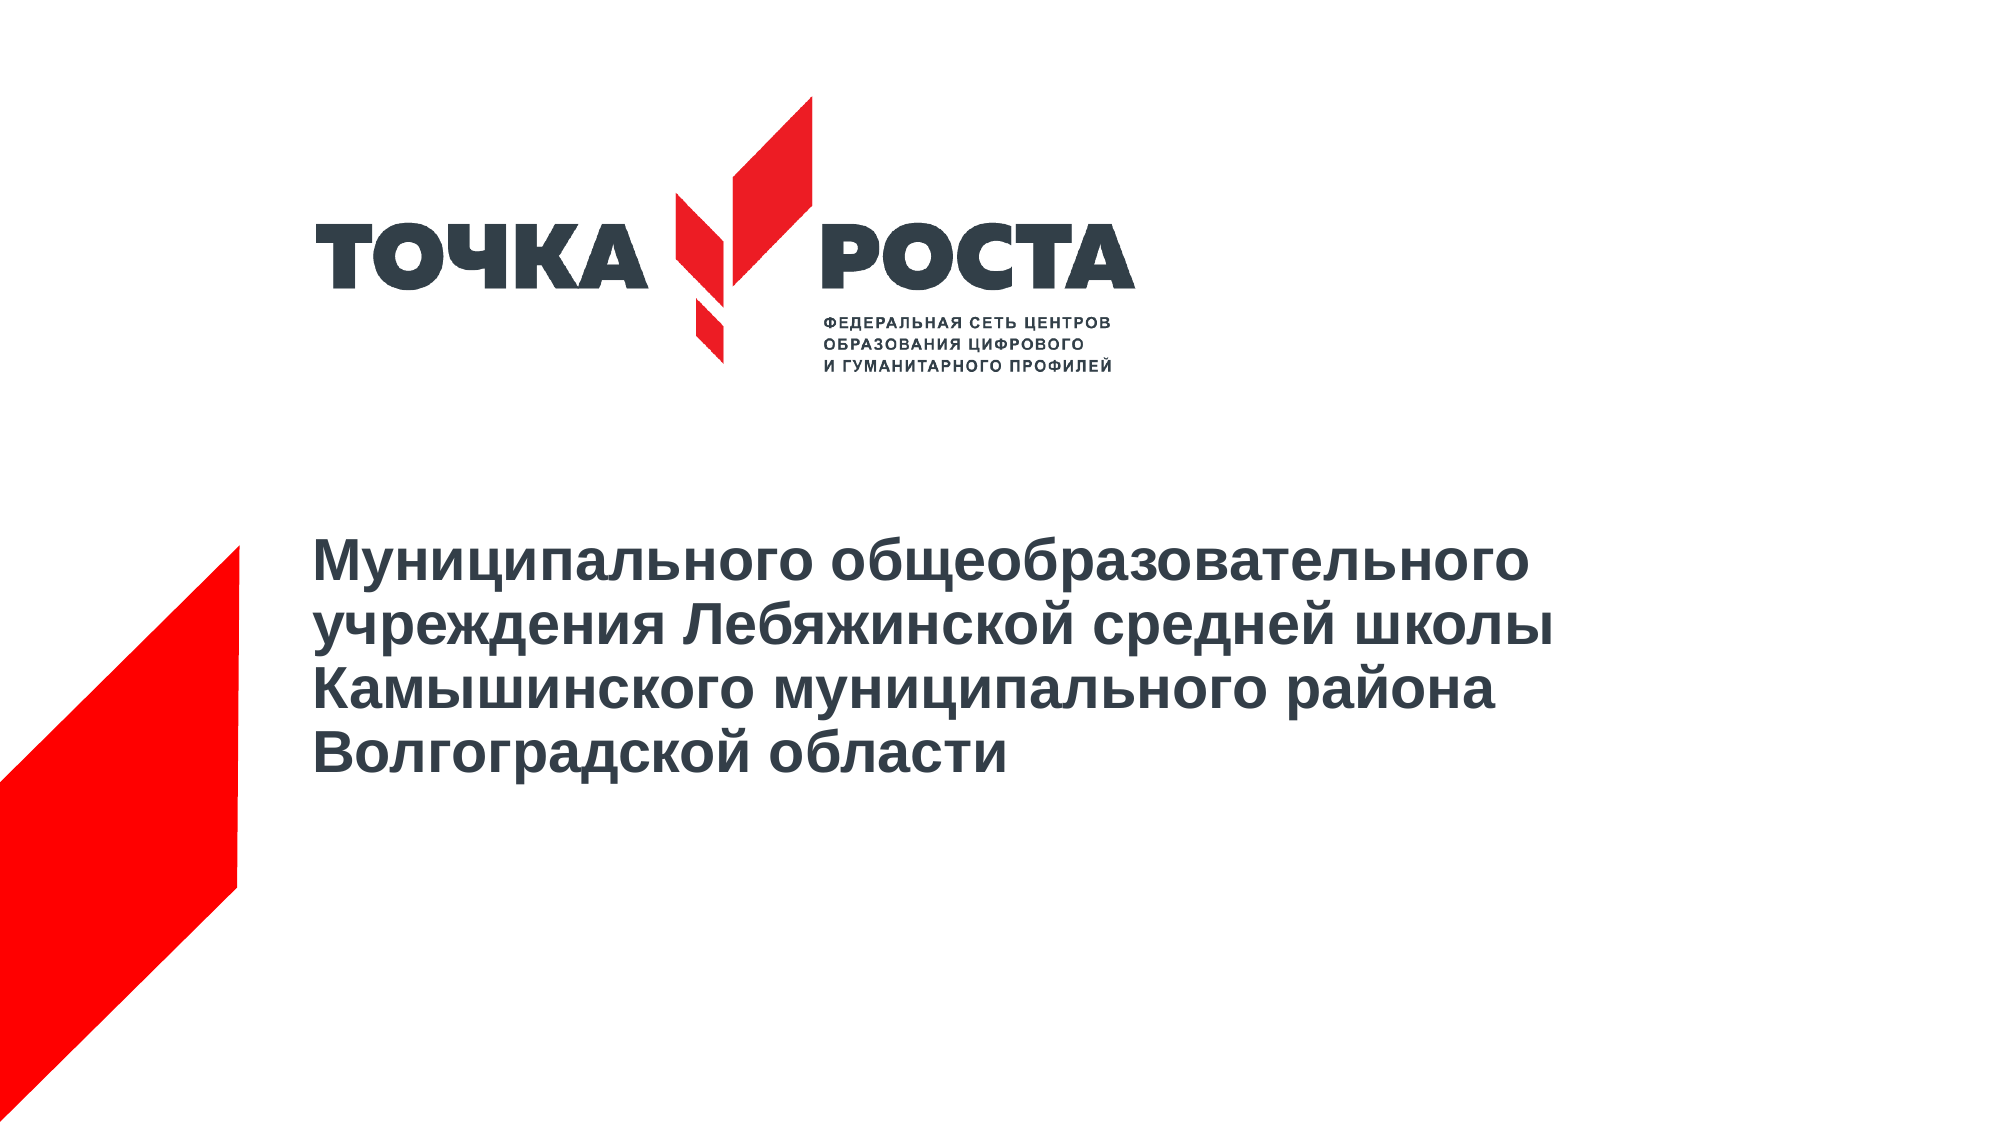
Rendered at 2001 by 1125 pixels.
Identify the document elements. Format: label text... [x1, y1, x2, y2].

text_box [0, 545, 240, 1122]
picture [286, 67, 1219, 414]
title Муниципального общеобразовательного учреждения Лебяжинской средней школы Камышинского муниципального района Волгоградской области [303, 521, 1833, 794]
